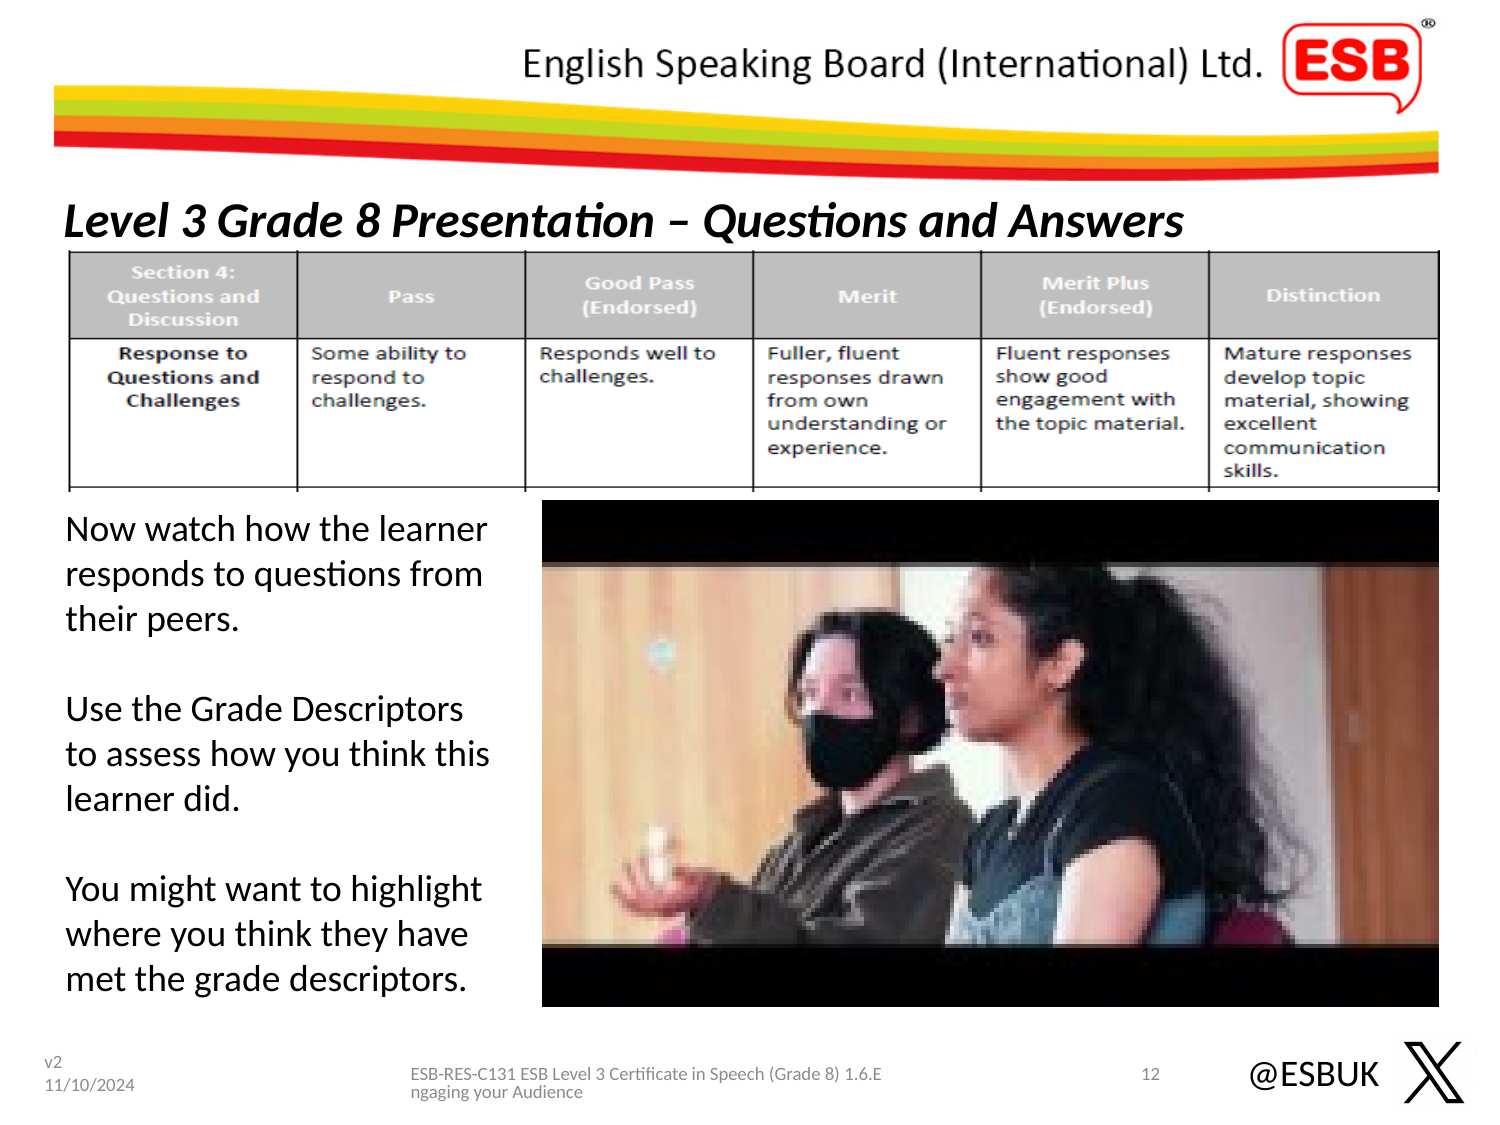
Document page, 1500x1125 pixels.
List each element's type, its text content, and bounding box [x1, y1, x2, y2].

picture [0, 0, 1500, 189]
picture [1395, 1029, 1476, 1116]
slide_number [29, 1042, 160, 1103]
picture [60, 245, 1440, 492]
slide_number 12 [930, 1042, 1176, 1103]
footer ESB-RES-C131 ESB Level 3 Certificate in Speech (Grade 8) 1.6.Engaging your Audience [395, 1042, 902, 1103]
text_box Level 3 Grade 8 Presentation – Questions and Answers [48, 179, 1443, 255]
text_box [541, 500, 1440, 1008]
text_box Now watch how the learner responds to questions from their peers. Use the Grade Descriptors to assess how you think this learner did. You might want to highlight where you think they have met the grade descriptors. [50, 496, 508, 1007]
